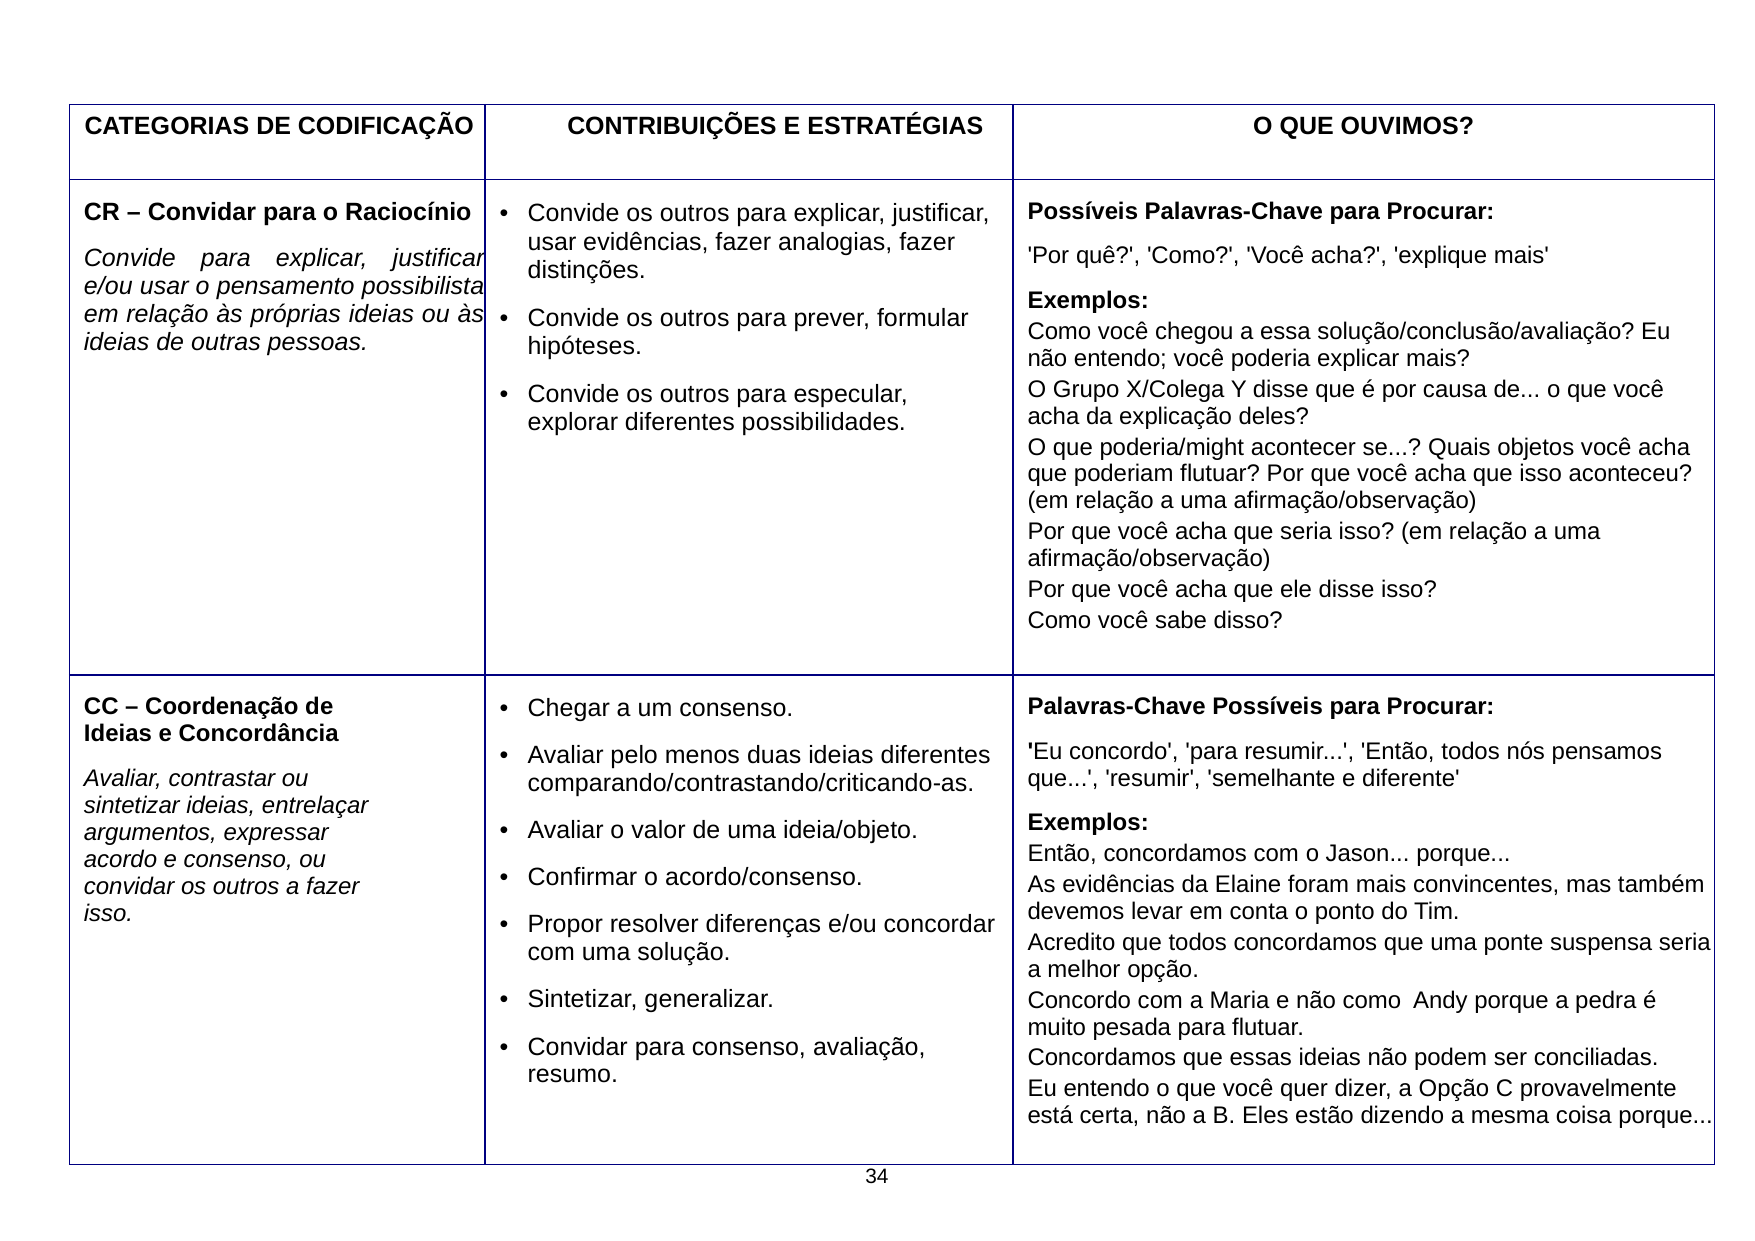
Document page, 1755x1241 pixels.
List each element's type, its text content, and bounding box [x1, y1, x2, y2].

table_cell Possíveis Palavras-Chave para Procurar: 'Por quê?', 'Como?', 'Você acha?', 'explique mais' Exemplos: Como você chegou a essa solução/conclusão/avaliação? Eu não entendo; você poderia explicar mais? O Grupo X/Colega Y disse que é por causa de... o que você acha da explicação deles? O que poderia/might acontecer se...? Quais objetos você acha que poderiam flutuar? Por que você acha que isso aconteceu? (em relação a uma afirmação/observação) Por que você acha que seria isso? (em relação a uma afirmação/observação) Por que você acha que ele disse isso? Como você sabe disso? [1014, 180, 1714, 674]
table_header CATEGORIAS DE CODIFICAÇÃO [70, 105, 484, 179]
table_header O QUE OUVIMOS? [1014, 105, 1714, 179]
table_cell Chegar a um consenso. Avaliar pelo menos duas ideias diferentes comparando/contrastando/criticando-as. Avaliar o valor de uma ideia/objeto. Confirmar o acordo/consenso. Propor resolver diferenças e/ou concordar com uma solução. Sintetizar, generalizar. Convidar para consenso, avaliação, resumo. [486, 676, 1012, 1164]
table_cell CR – Convidar para o Raciocínio Convide para explicar, justificar e/ou usar o pensamento possibilista em relação às próprias ideias ou às ideias de outras pessoas. [70, 180, 484, 674]
table_cell Palavras-Chave Possíveis para Procurar: 'Eu concordo', 'para resumir...', 'Então, todos nós pensamos que...', 'resumir', 'semelhante e diferente' Exemplos: Então, concordamos com o Jason... porque... As evidências da Elaine foram mais convincentes, mas também devemos levar em conta o ponto do Tim. Acredito que todos concordamos que uma ponte suspensa seria a melhor opção. Concordo com a Maria e não como Andy porque a pedra é muito pesada para flutuar. Concordamos que essas ideias não podem ser conciliadas. Eu entendo o que você quer dizer, a Opção C provavelmente está certa, não a B. Eles estão dizendo a mesma coisa porque... [1014, 676, 1714, 1164]
table_cell CC – Coordenação de Ideias e Concordância Avaliar, contrastar ou sintetizar ideias, entrelaçar argumentos, expressar acordo e consenso, ou convidar os outros a fazer isso. [70, 676, 484, 1164]
table_header CONTRIBUIÇÕES E ESTRATÉGIAS [486, 105, 1012, 179]
slide_number 34 [861, 1165, 893, 1241]
table_cell Convide os outros para explicar, justificar, usar evidências, fazer analogias, fazer distinções. Convide os outros para prever, formular hipóteses. Convide os outros para especular, explorar diferentes possibilidades. [486, 180, 1012, 674]
